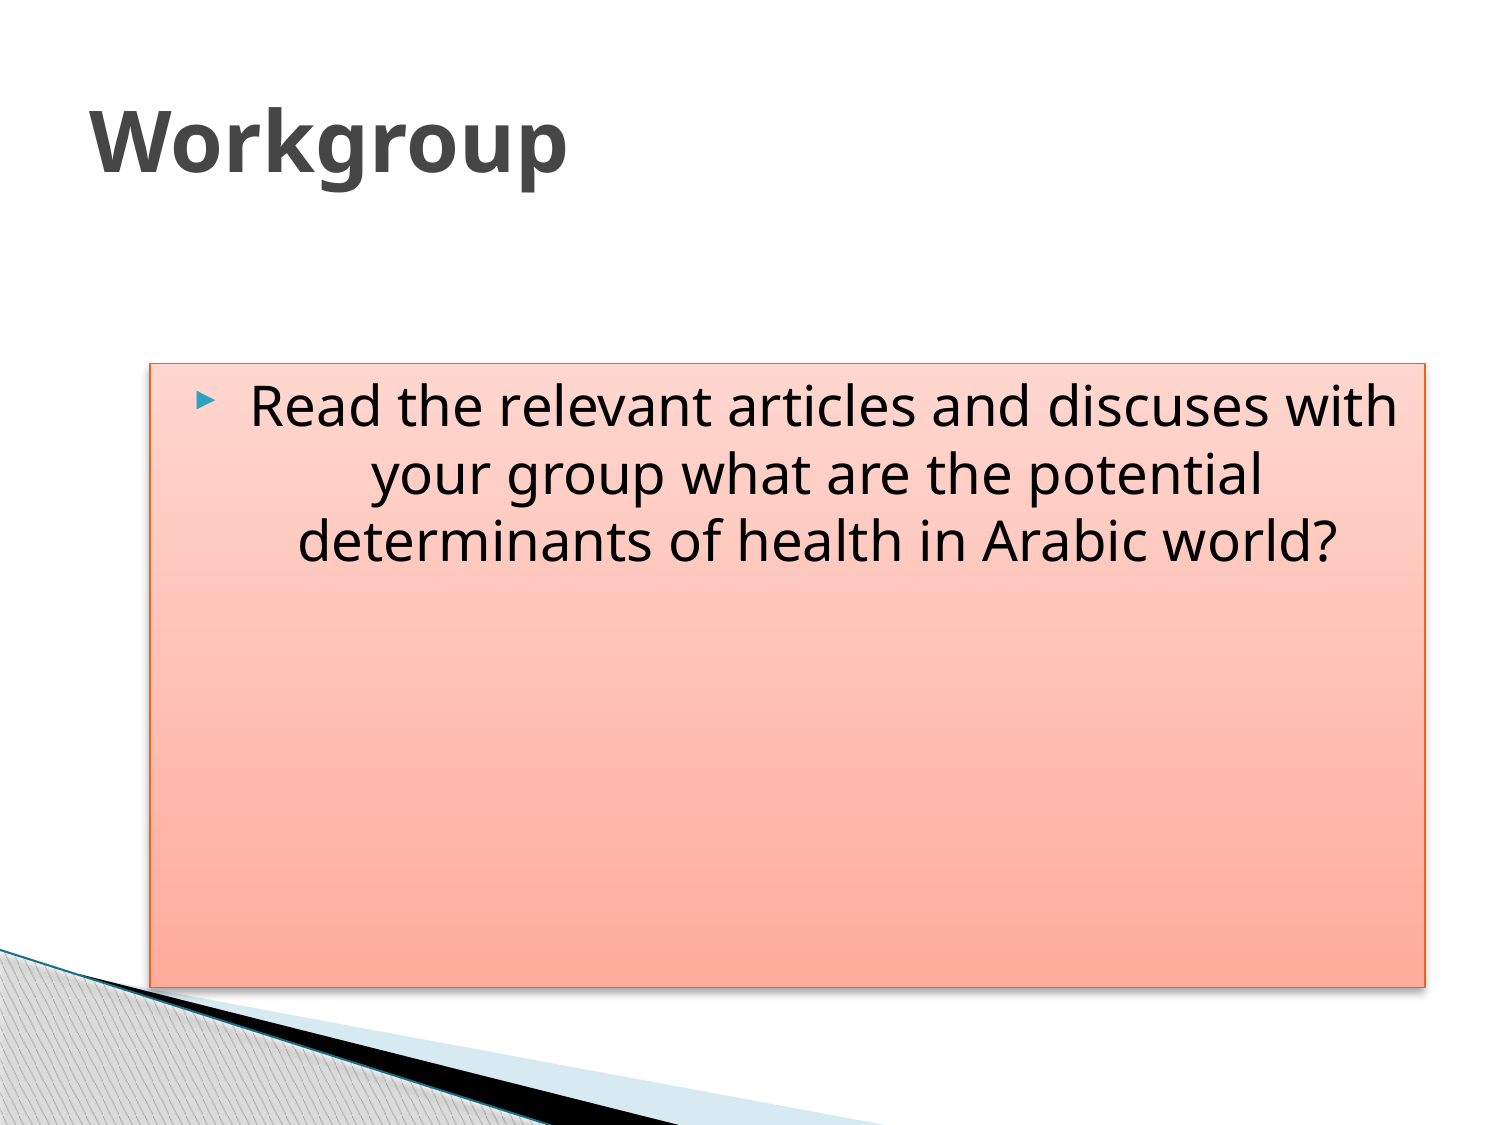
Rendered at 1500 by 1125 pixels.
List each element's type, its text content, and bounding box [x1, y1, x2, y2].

list Read the relevant articles and discuses with your group what are the potential determinants of health in Arabic world? [149, 363, 1426, 988]
title Workgroup [75, 45, 1425, 233]
